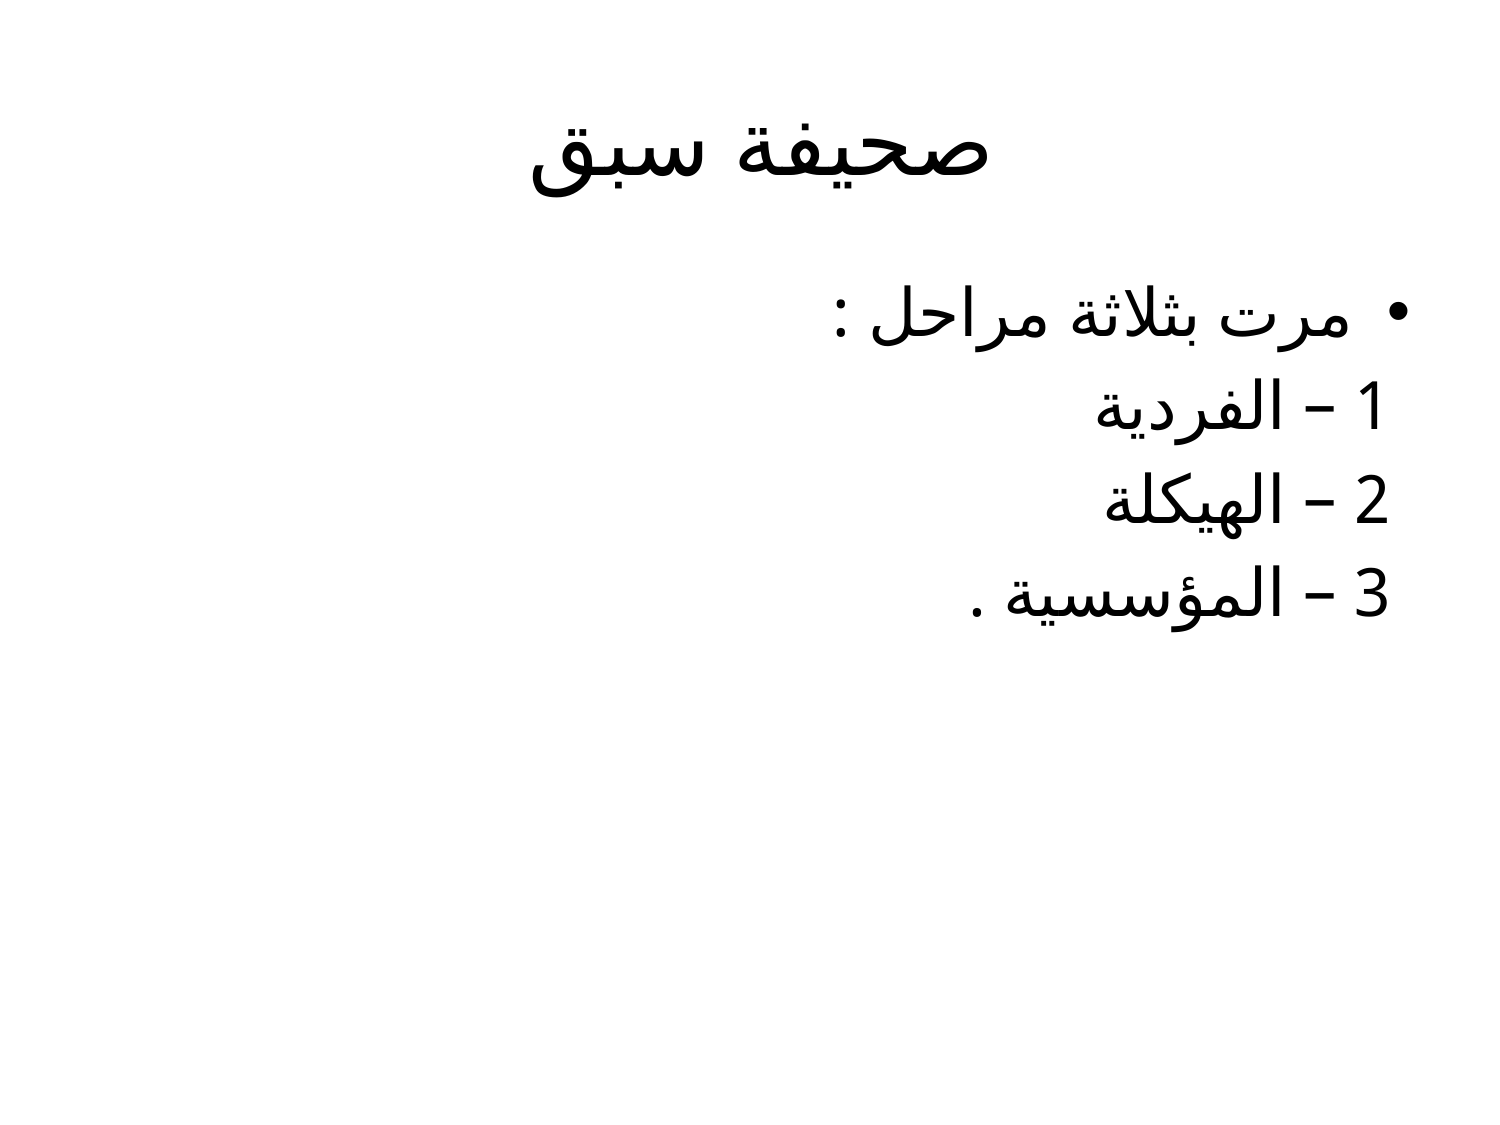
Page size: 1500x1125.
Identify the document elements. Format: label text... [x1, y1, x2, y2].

title صحيفة سبق [75, 45, 1425, 233]
list مرت بثلاثة مراحل : 1 – الفردية 2 – الهيكلة 3 – المؤسسية . [75, 262, 1425, 1005]
